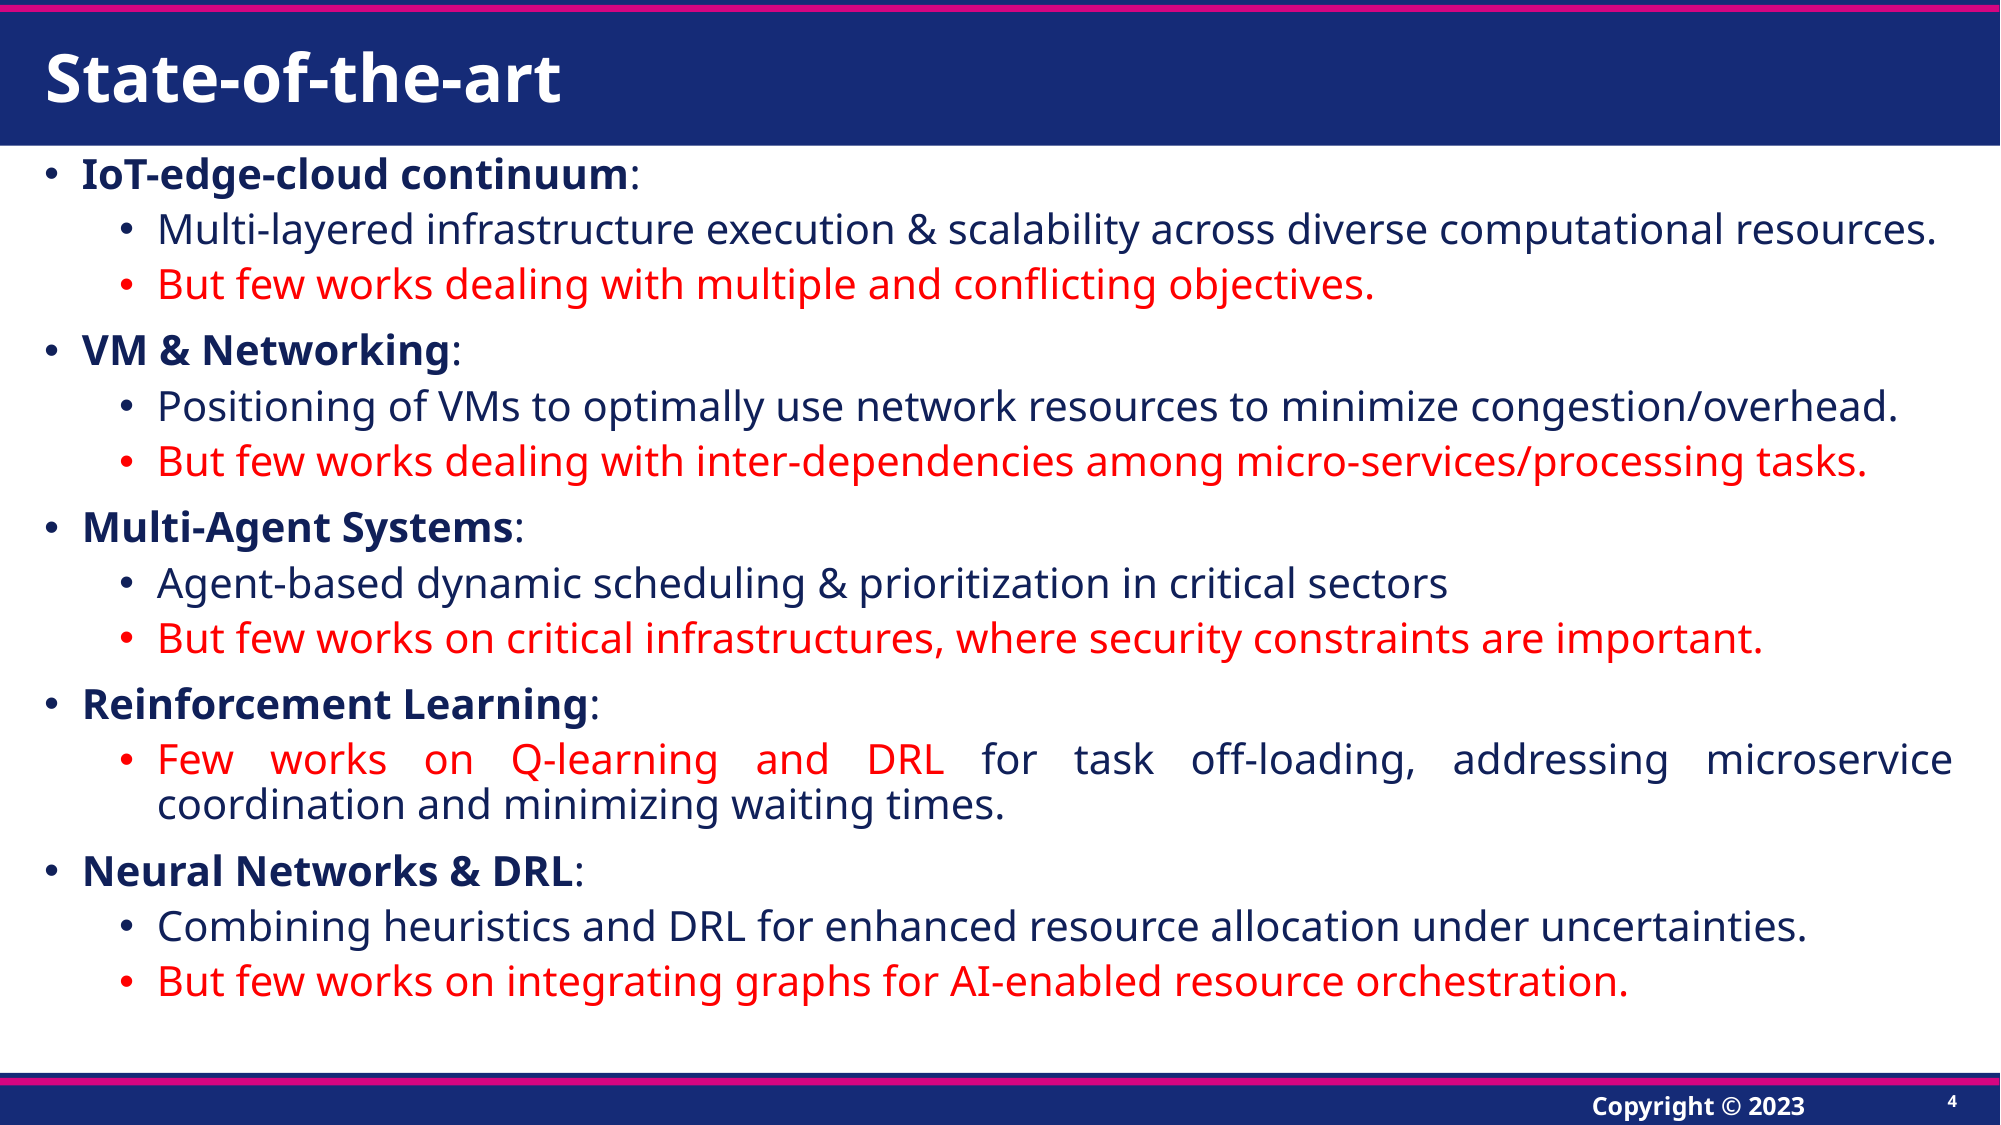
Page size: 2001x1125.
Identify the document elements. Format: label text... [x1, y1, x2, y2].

slide_number 4 [1922, 1091, 1983, 1113]
list IoT-edge-cloud continuum: Multi-layered infrastructure execution & scalability across diverse computational resources. But few works dealing with multiple and conflicting objectives. VM & Networking: Positioning of VMs to optimally use network resources to minimize congestion/overhead. But few works dealing with inter-dependencies among micro-services/processing tasks. Multi-Agent Systems: Agent-based dynamic scheduling & prioritization in critical sectors But few works on critical infrastructures, where security constraints are important. Reinforcement Learning: Few works on Q-learning and DRL for task off-loading, addressing microservice coordination and minimizing waiting times. Neural Networks & DRL: Combining heuristics and DRL for enhanced resource allocation under uncertainties. But few works on integrating graphs for AI-enabled resource orchestration. [29, 145, 1970, 1080]
title State-of-the-art [30, 31, 1970, 131]
